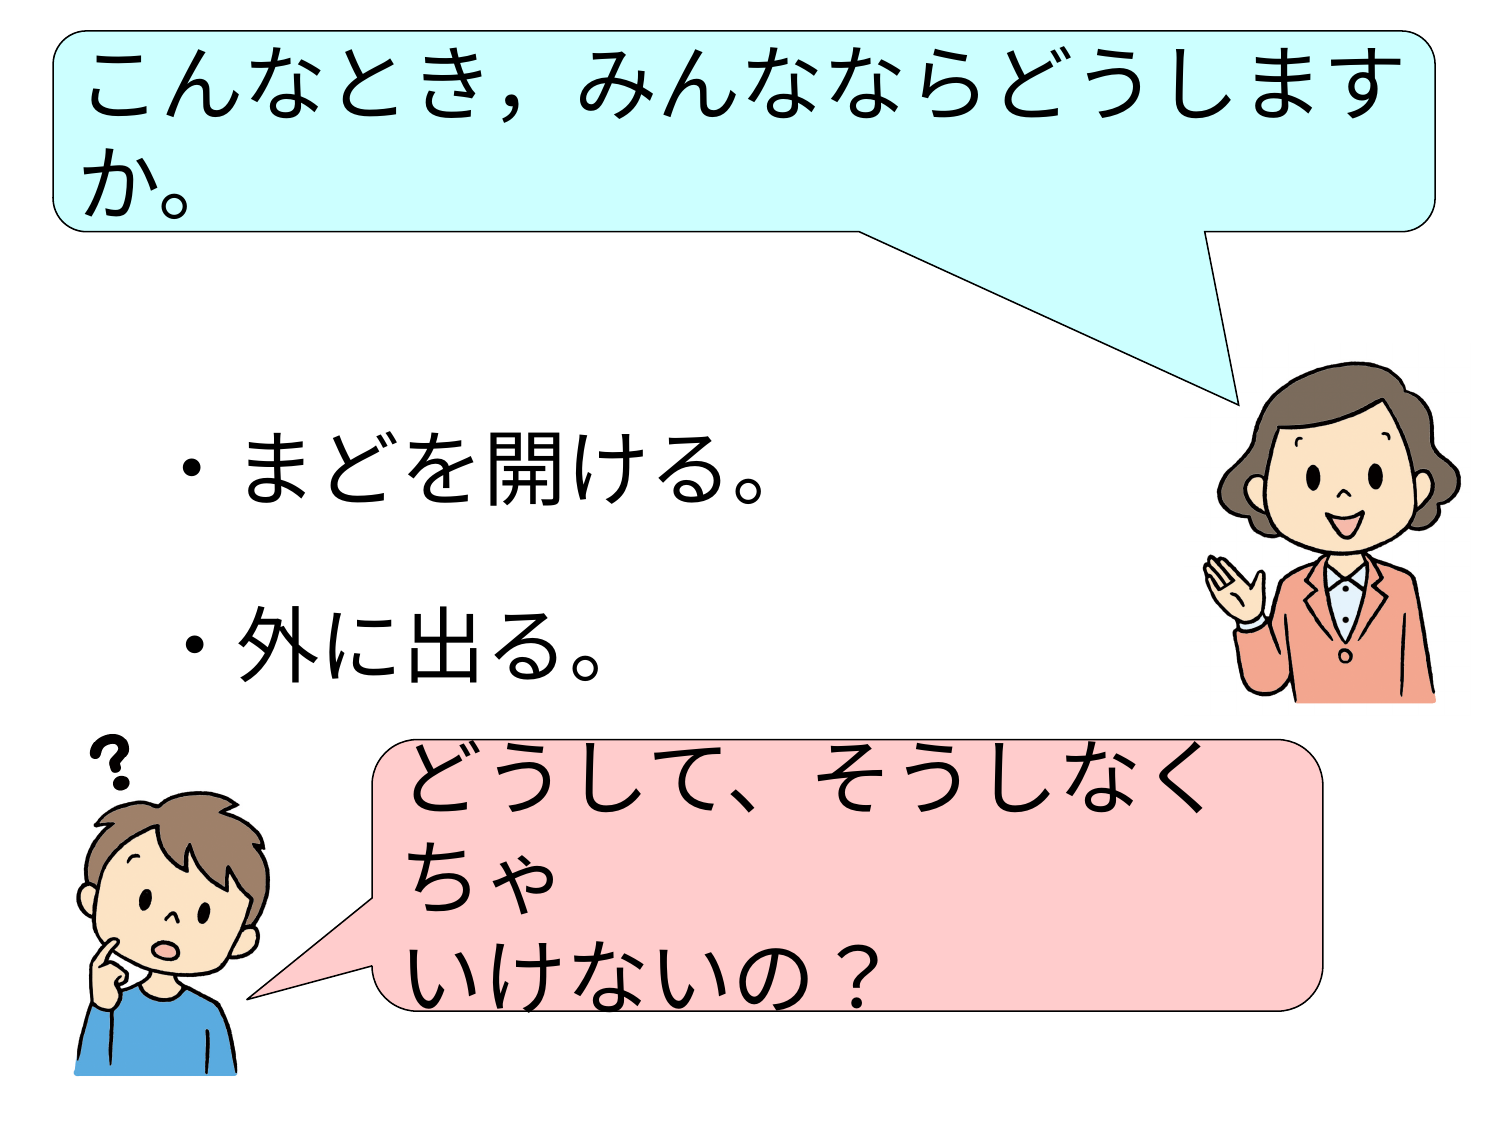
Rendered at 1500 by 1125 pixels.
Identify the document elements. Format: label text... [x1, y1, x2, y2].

text_box ・まどを開ける。 [135, 408, 1179, 524]
text_box どうして、そうしなくちゃ いけないの？ [283, 739, 1323, 1012]
text_box ・外に出る。 [138, 586, 1179, 701]
text_box こんなとき，みんなならどうしますか。 [53, 30, 1436, 378]
picture [64, 727, 278, 1083]
picture [1184, 343, 1471, 717]
